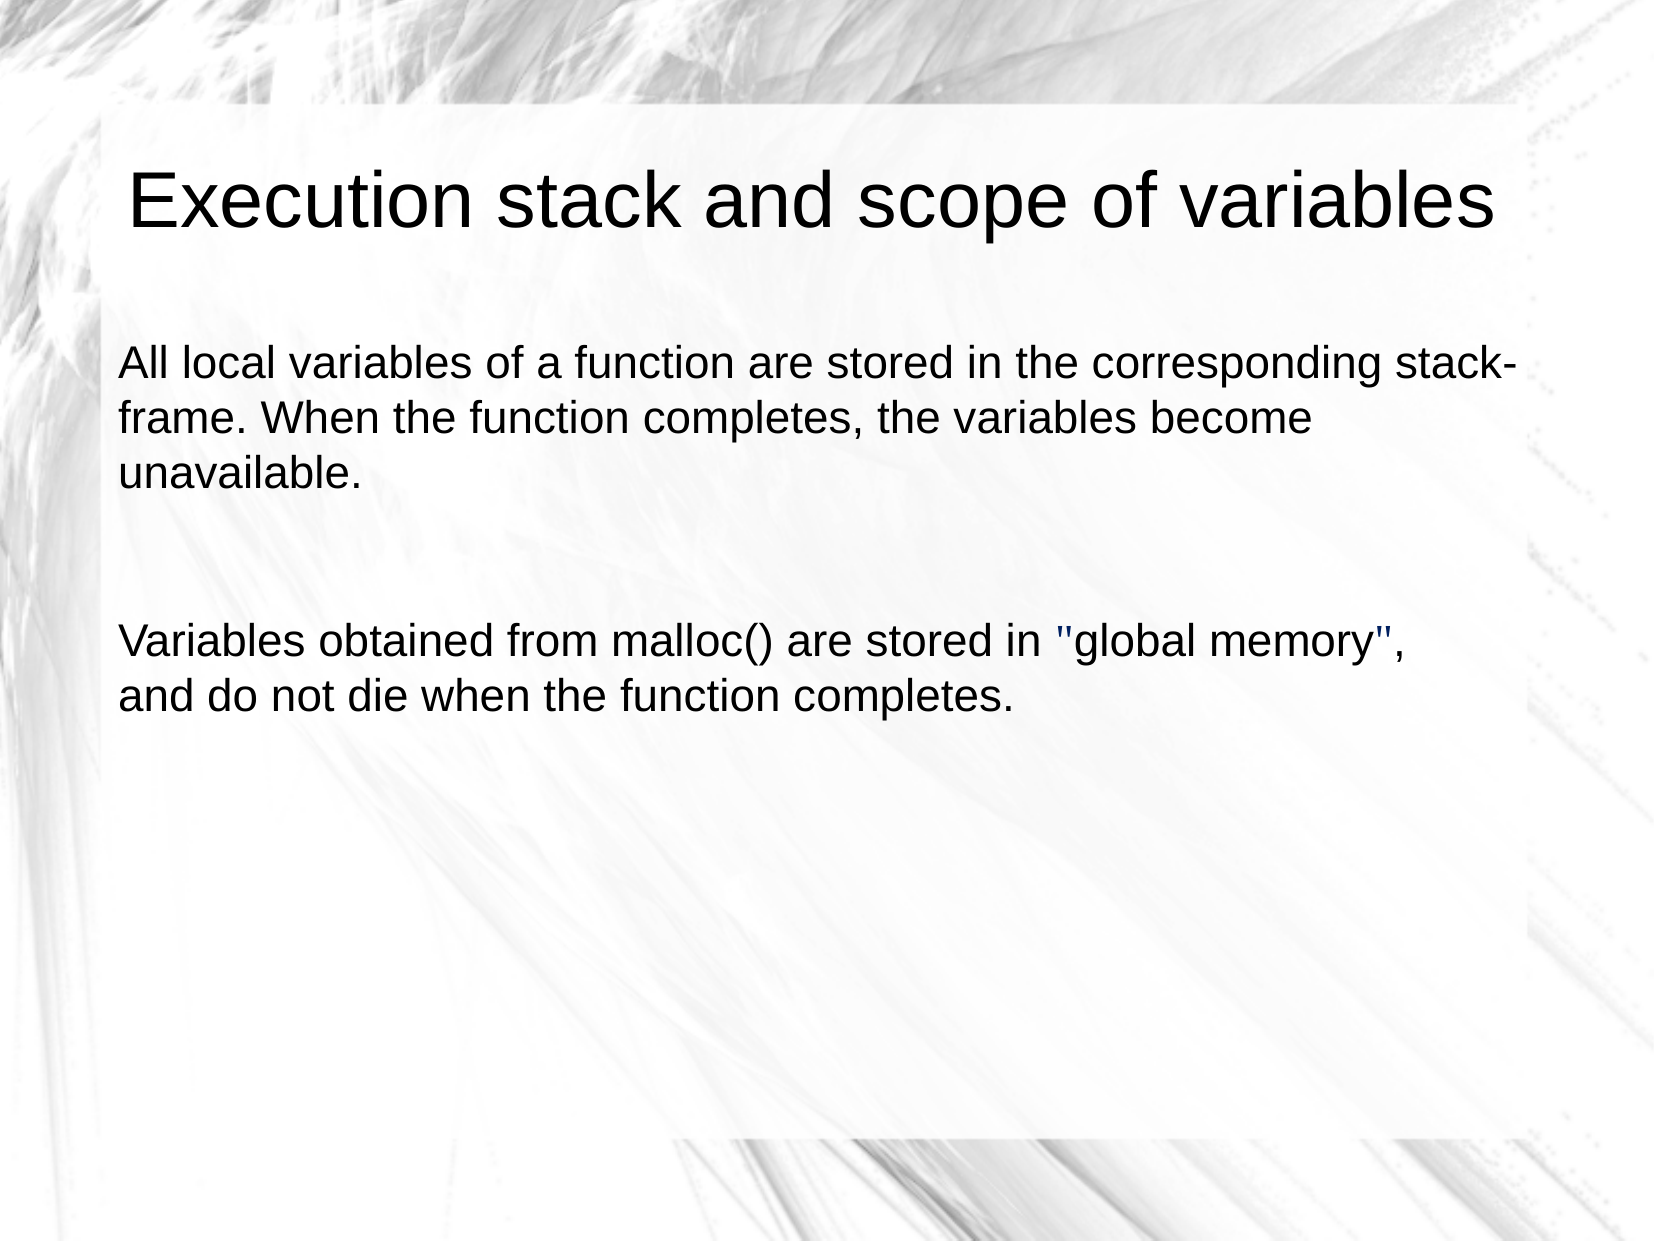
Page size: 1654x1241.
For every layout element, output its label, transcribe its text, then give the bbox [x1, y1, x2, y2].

title Execution stack and scope of variables [118, 93, 1506, 299]
list All local variables of a function are stored in the corresponding stack-frame. When the function completes, the variables become unavailable. Variables obtained from malloc() are stored in "global memory", and do not die when the function completes. [118, 332, 1571, 1121]
picture [0, 0, 1654, 1241]
